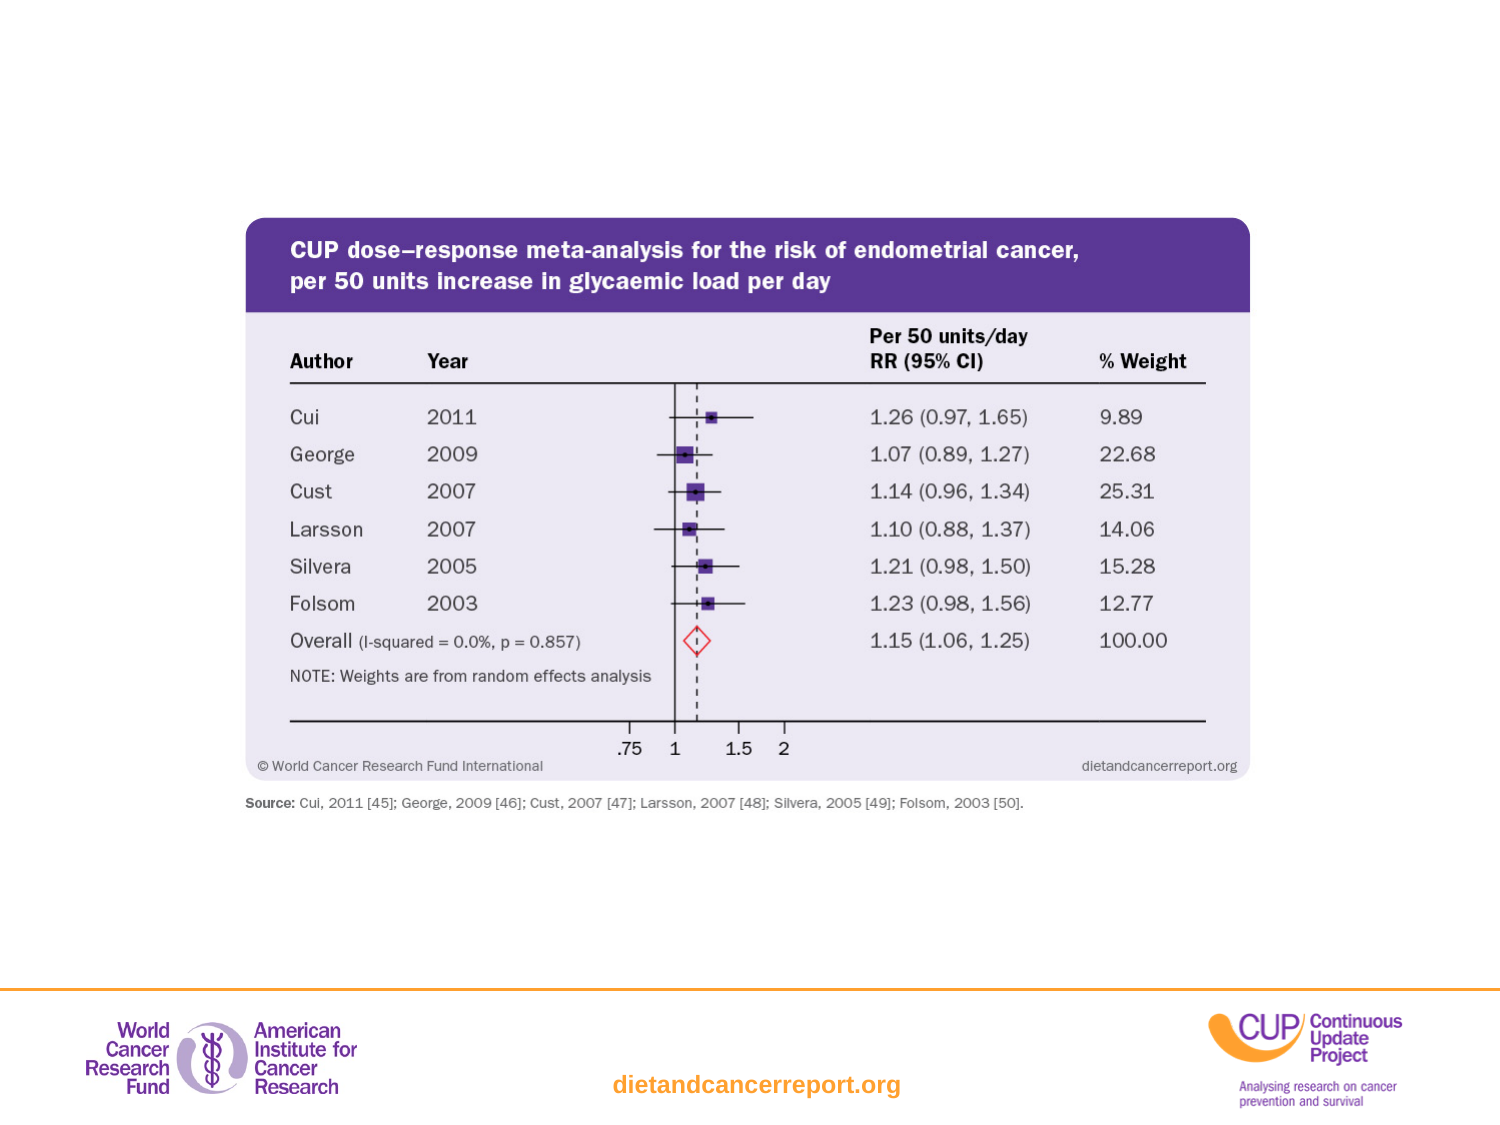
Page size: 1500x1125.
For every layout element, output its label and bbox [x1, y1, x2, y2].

picture [1207, 1013, 1403, 1109]
picture [216, 188, 1280, 838]
picture [86, 1022, 357, 1094]
